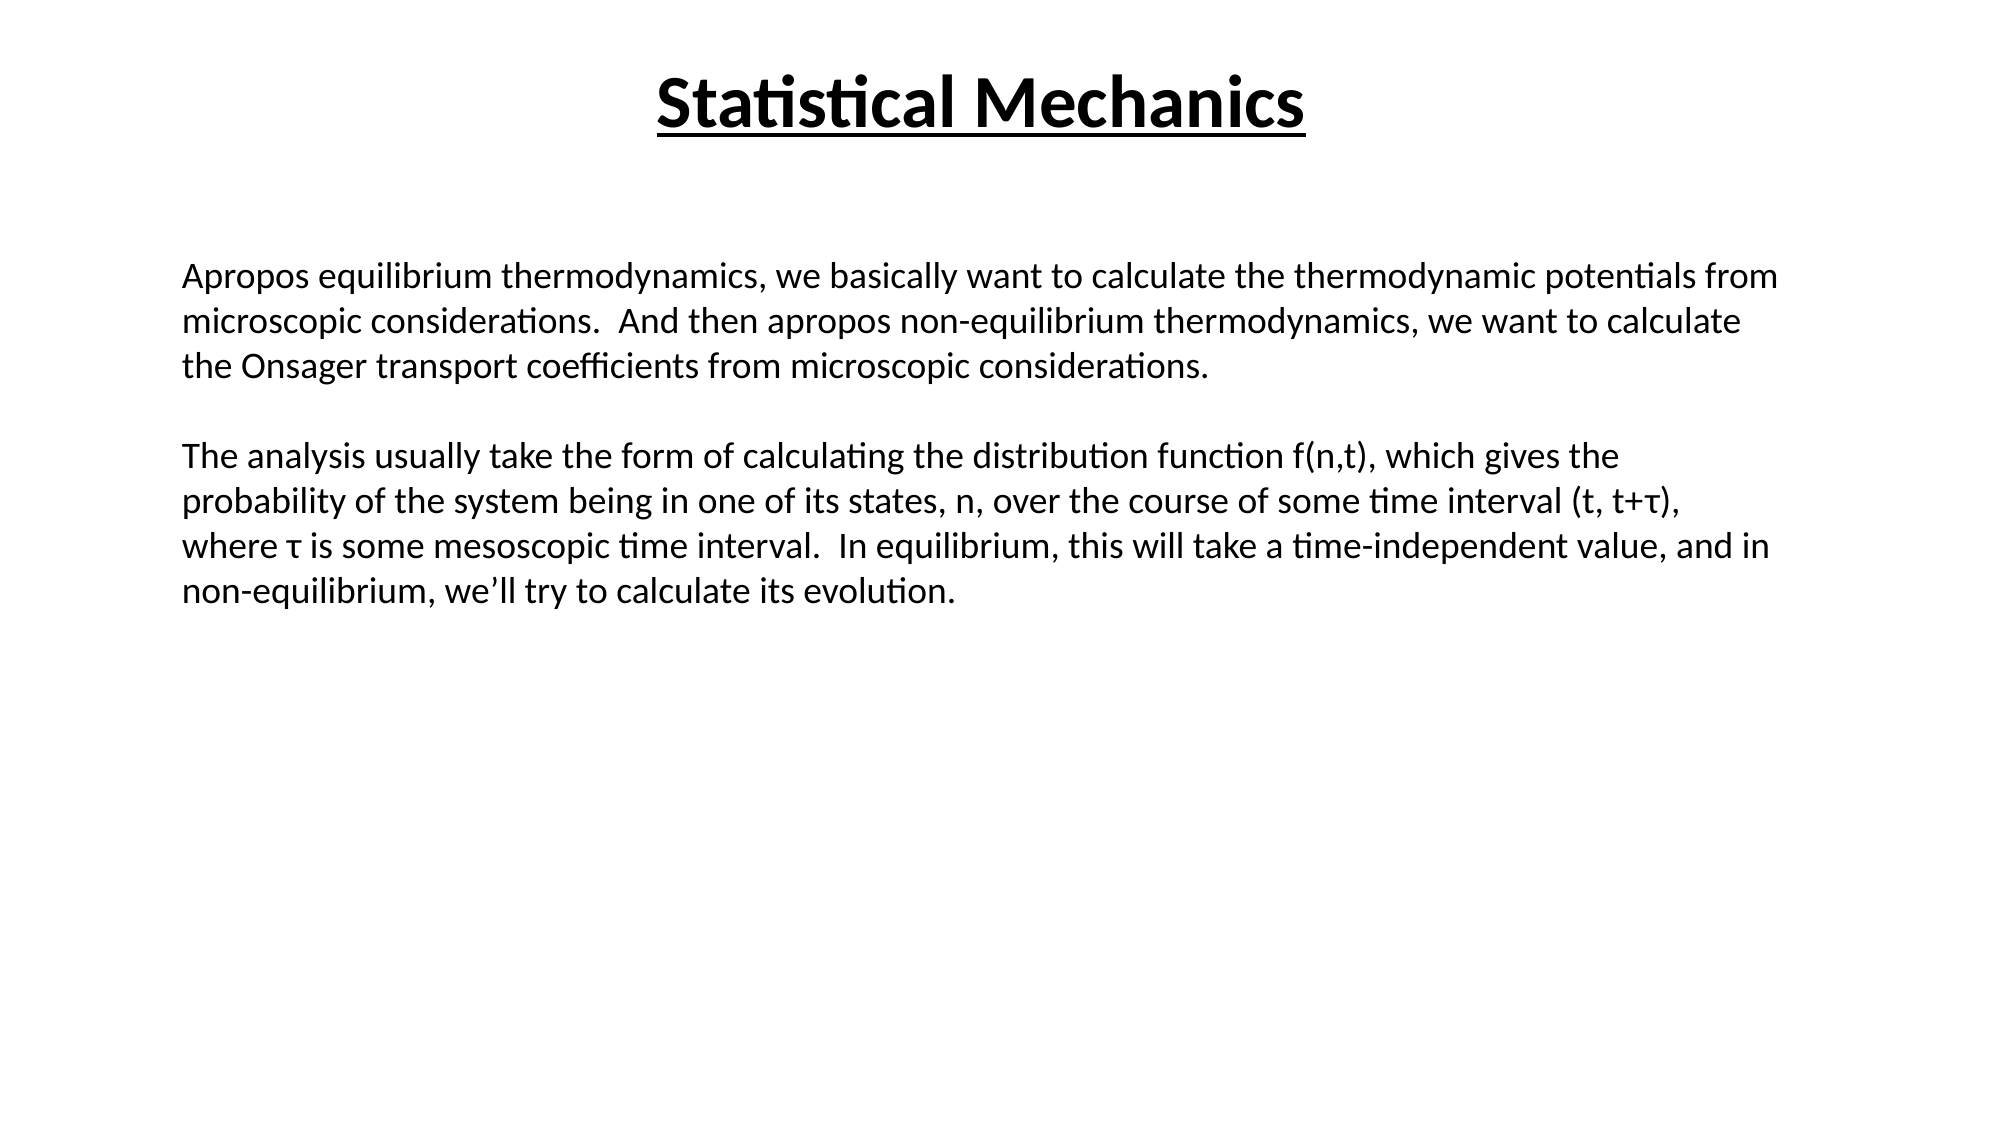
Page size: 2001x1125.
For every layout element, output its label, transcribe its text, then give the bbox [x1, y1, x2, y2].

title Statistical Mechanics [231, 46, 1732, 152]
text_box Apropos equilibrium thermodynamics, we basically want to calculate the thermodynamic potentials from microscopic considerations. And then apropos non-equilibrium thermodynamics, we want to calculate the Onsager transport coefficients from microscopic considerations. The analysis usually take the form of calculating the distribution function f(n,t), which gives the probability of the system being in one of its states, n, over the course of some time interval (t, t+τ), where τ is some mesoscopic time interval. In equilibrium, this will take a time-independent value, and in non-equilibrium, we’ll try to calculate its evolution. [167, 243, 1797, 619]
